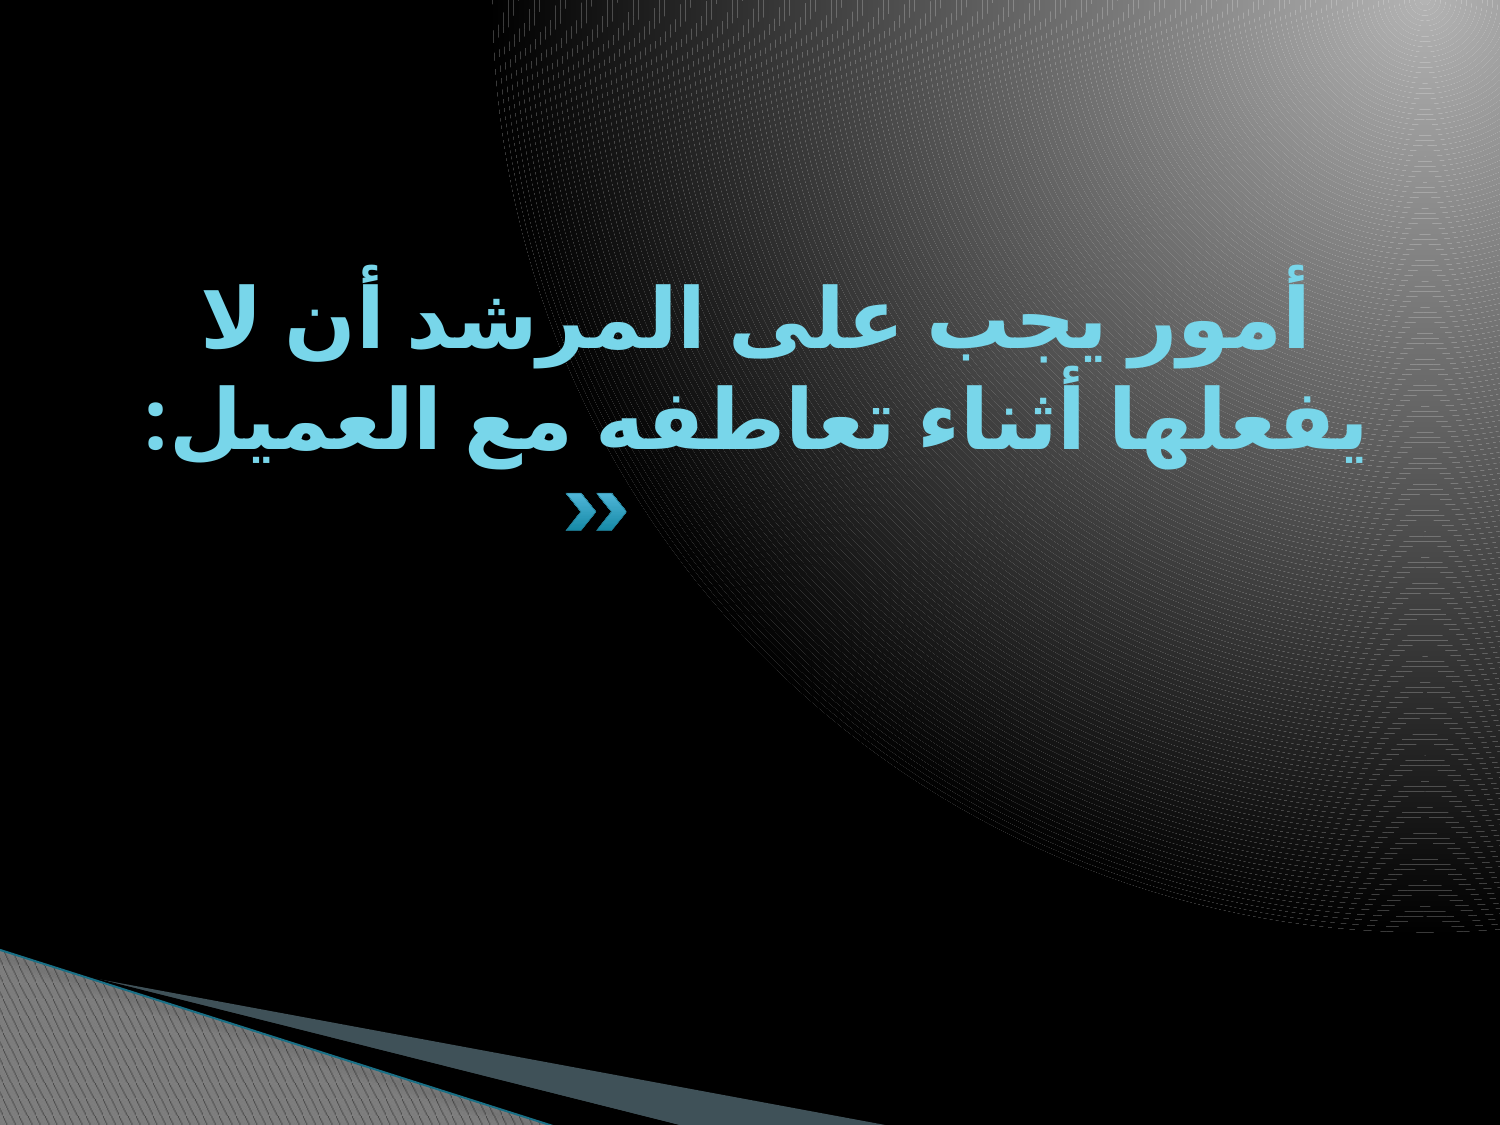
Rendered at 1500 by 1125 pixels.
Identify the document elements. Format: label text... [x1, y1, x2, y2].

picture [0, 952, 543, 1125]
title أمور يجب على المرشد أن لا يفعلها أثناء تعاطفه مع العميل: [118, 173, 1394, 474]
